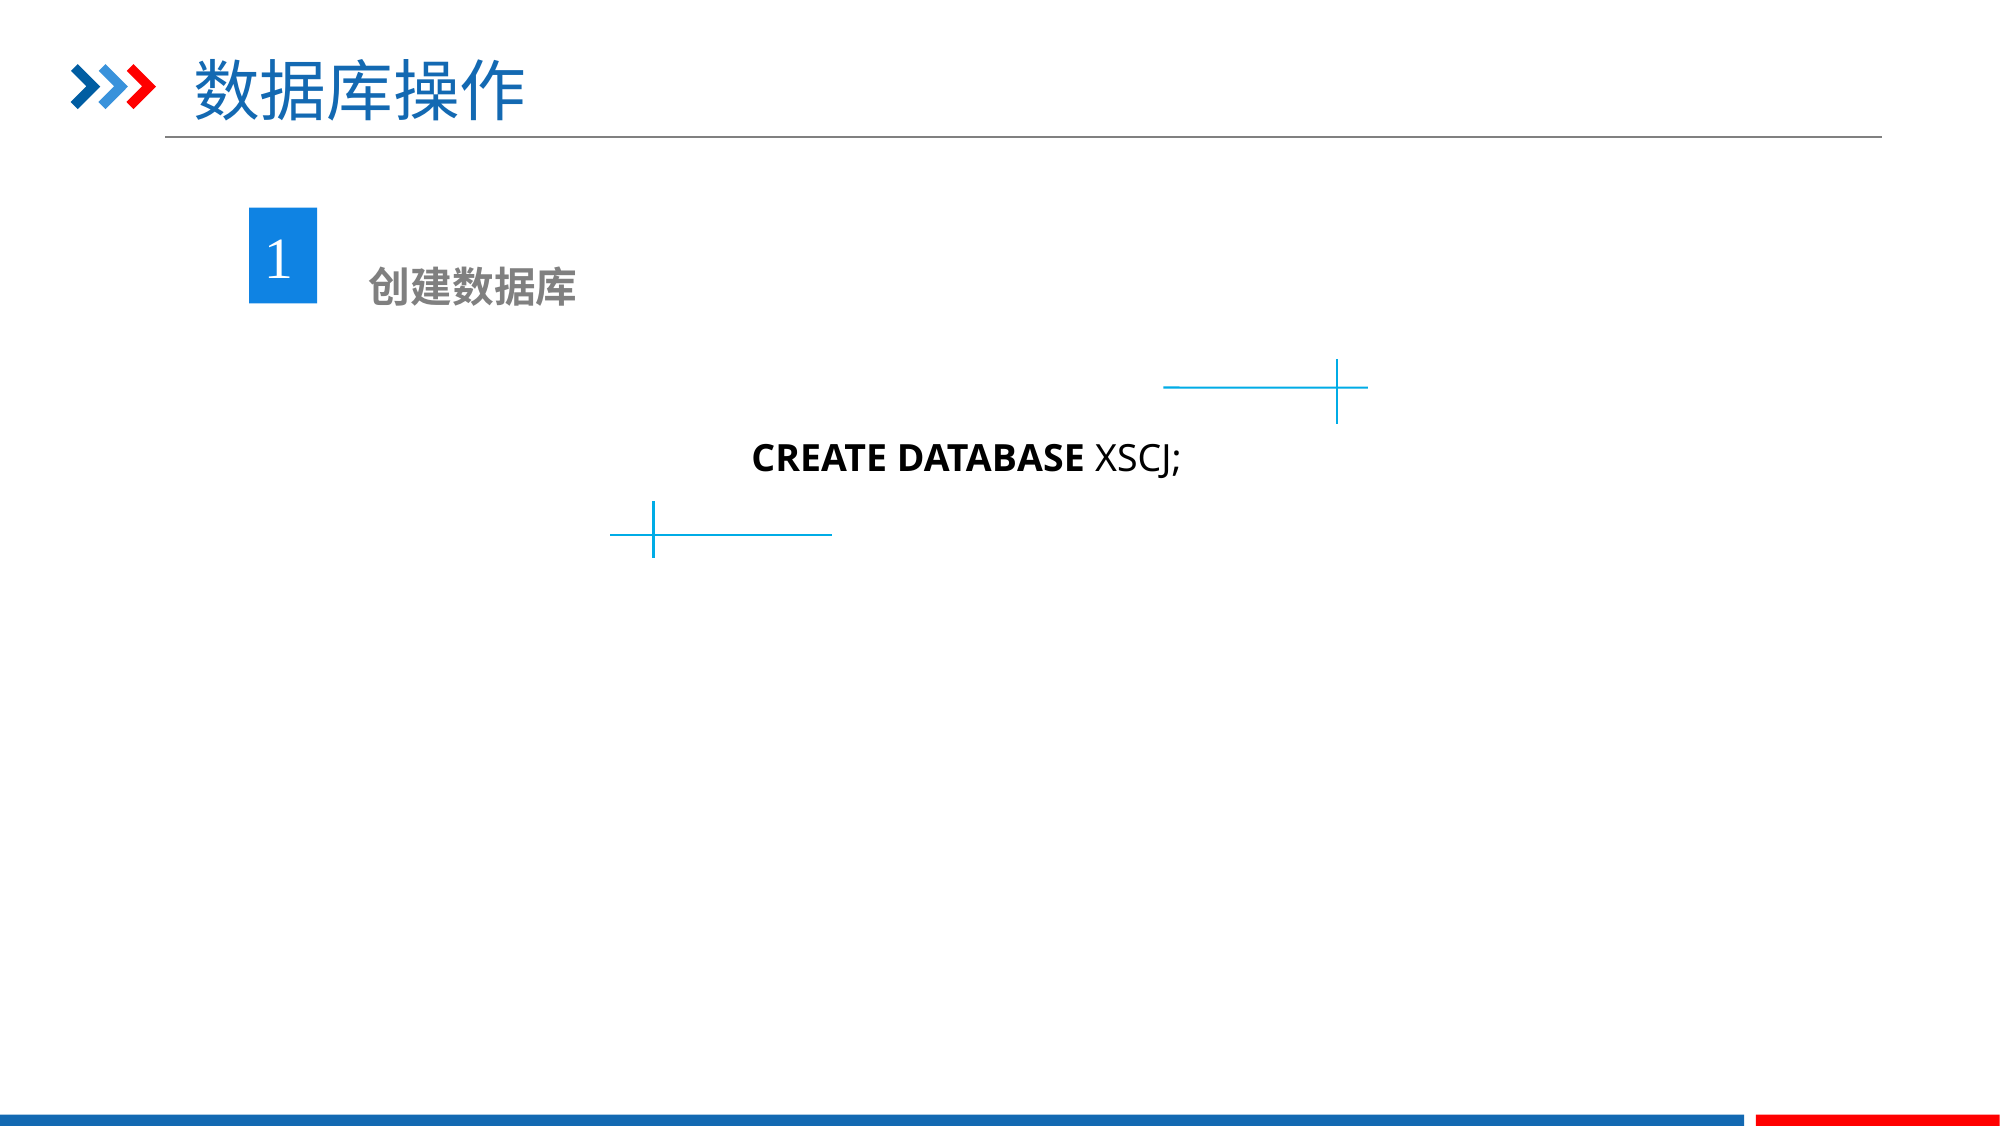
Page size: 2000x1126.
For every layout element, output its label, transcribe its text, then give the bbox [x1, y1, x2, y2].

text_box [610, 501, 833, 559]
title 数据库操作 [173, 25, 947, 153]
text_box 创建数据库 [319, 245, 1092, 380]
text_box CREATE DATABASE XSCJ; [727, 426, 1197, 487]
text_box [248, 207, 318, 304]
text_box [1163, 358, 1369, 425]
